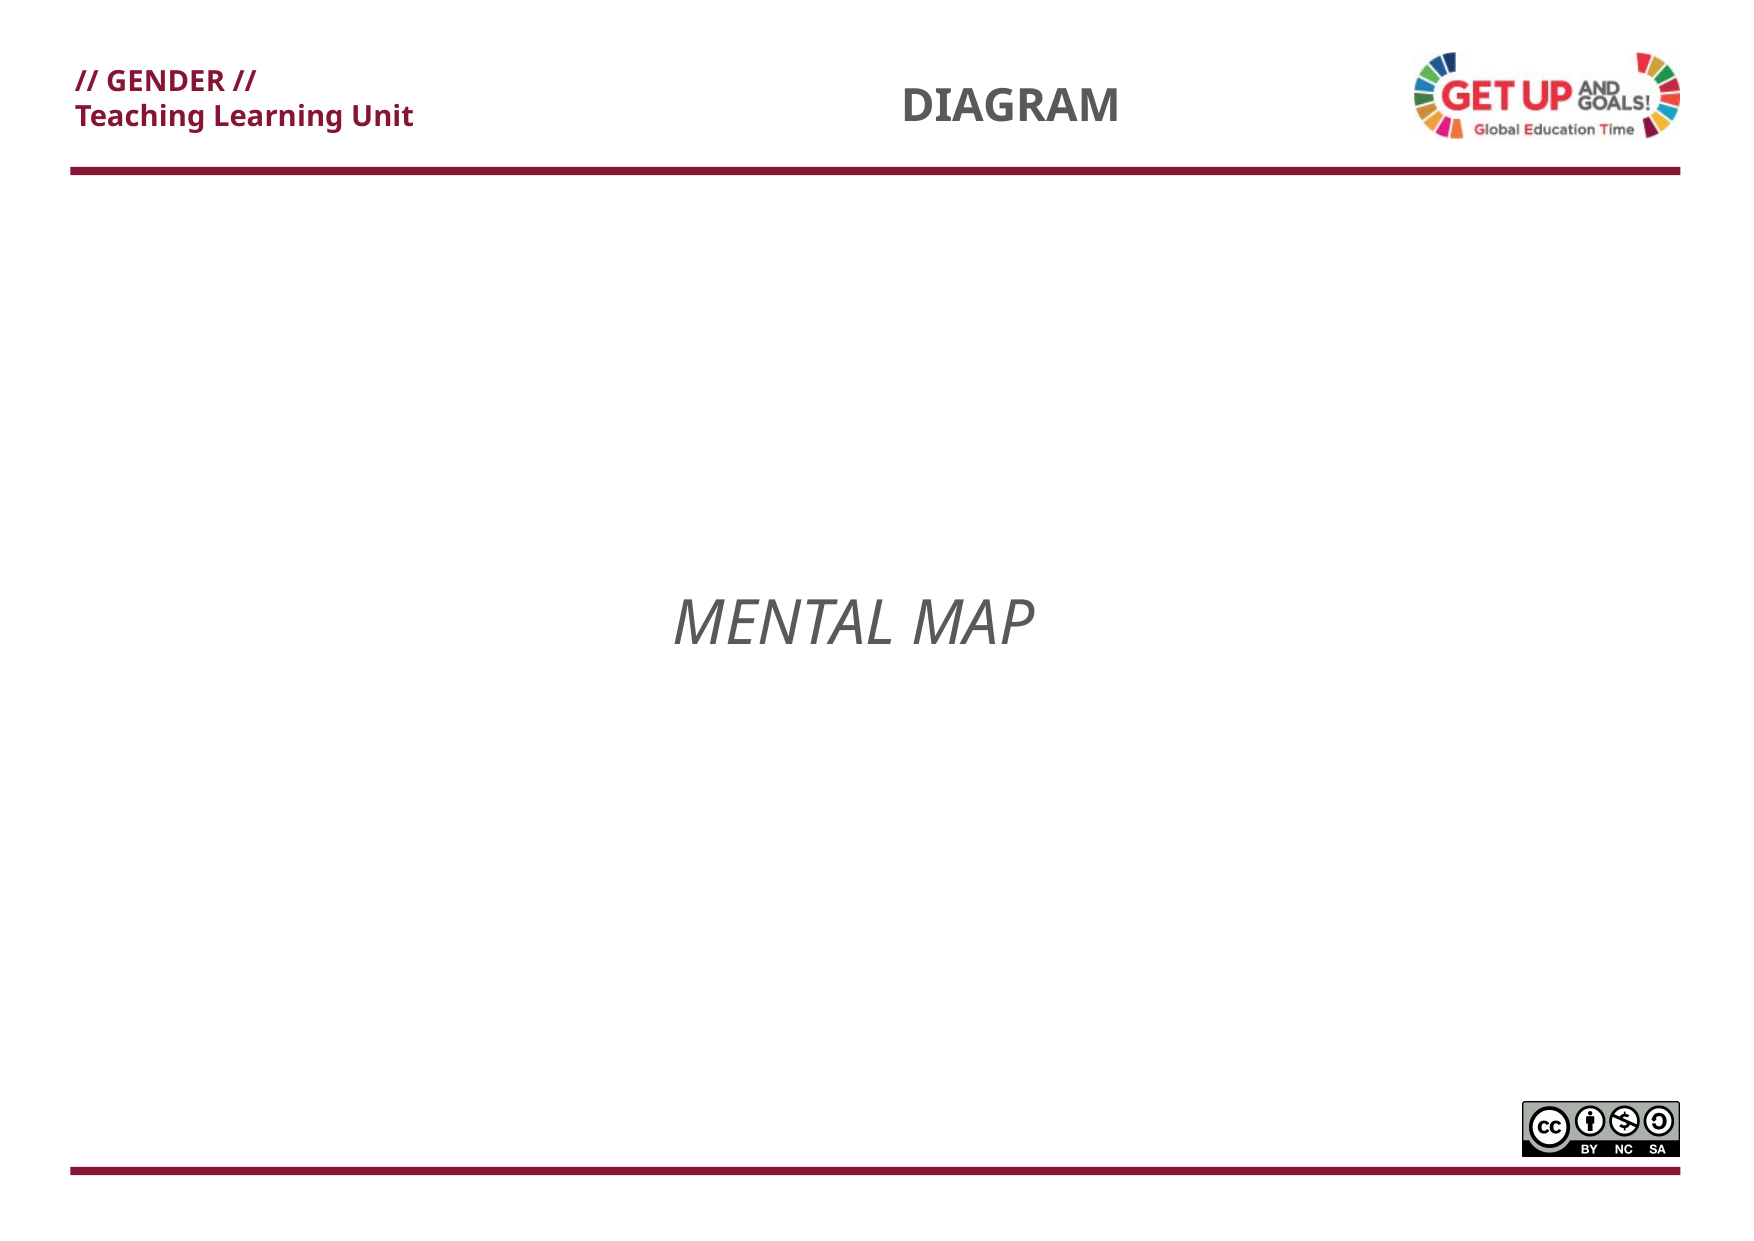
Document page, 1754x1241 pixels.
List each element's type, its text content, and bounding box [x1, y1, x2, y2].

text_box MENTAL MAP [657, 567, 1093, 673]
text_box [70, 166, 1681, 176]
text_box // GENDER // Teaching Learning Unit [59, 47, 773, 154]
text_box [70, 1166, 1681, 1176]
picture [1522, 1101, 1680, 1158]
text_box DIAGRAM [885, 60, 1193, 147]
picture [1414, 52, 1680, 139]
